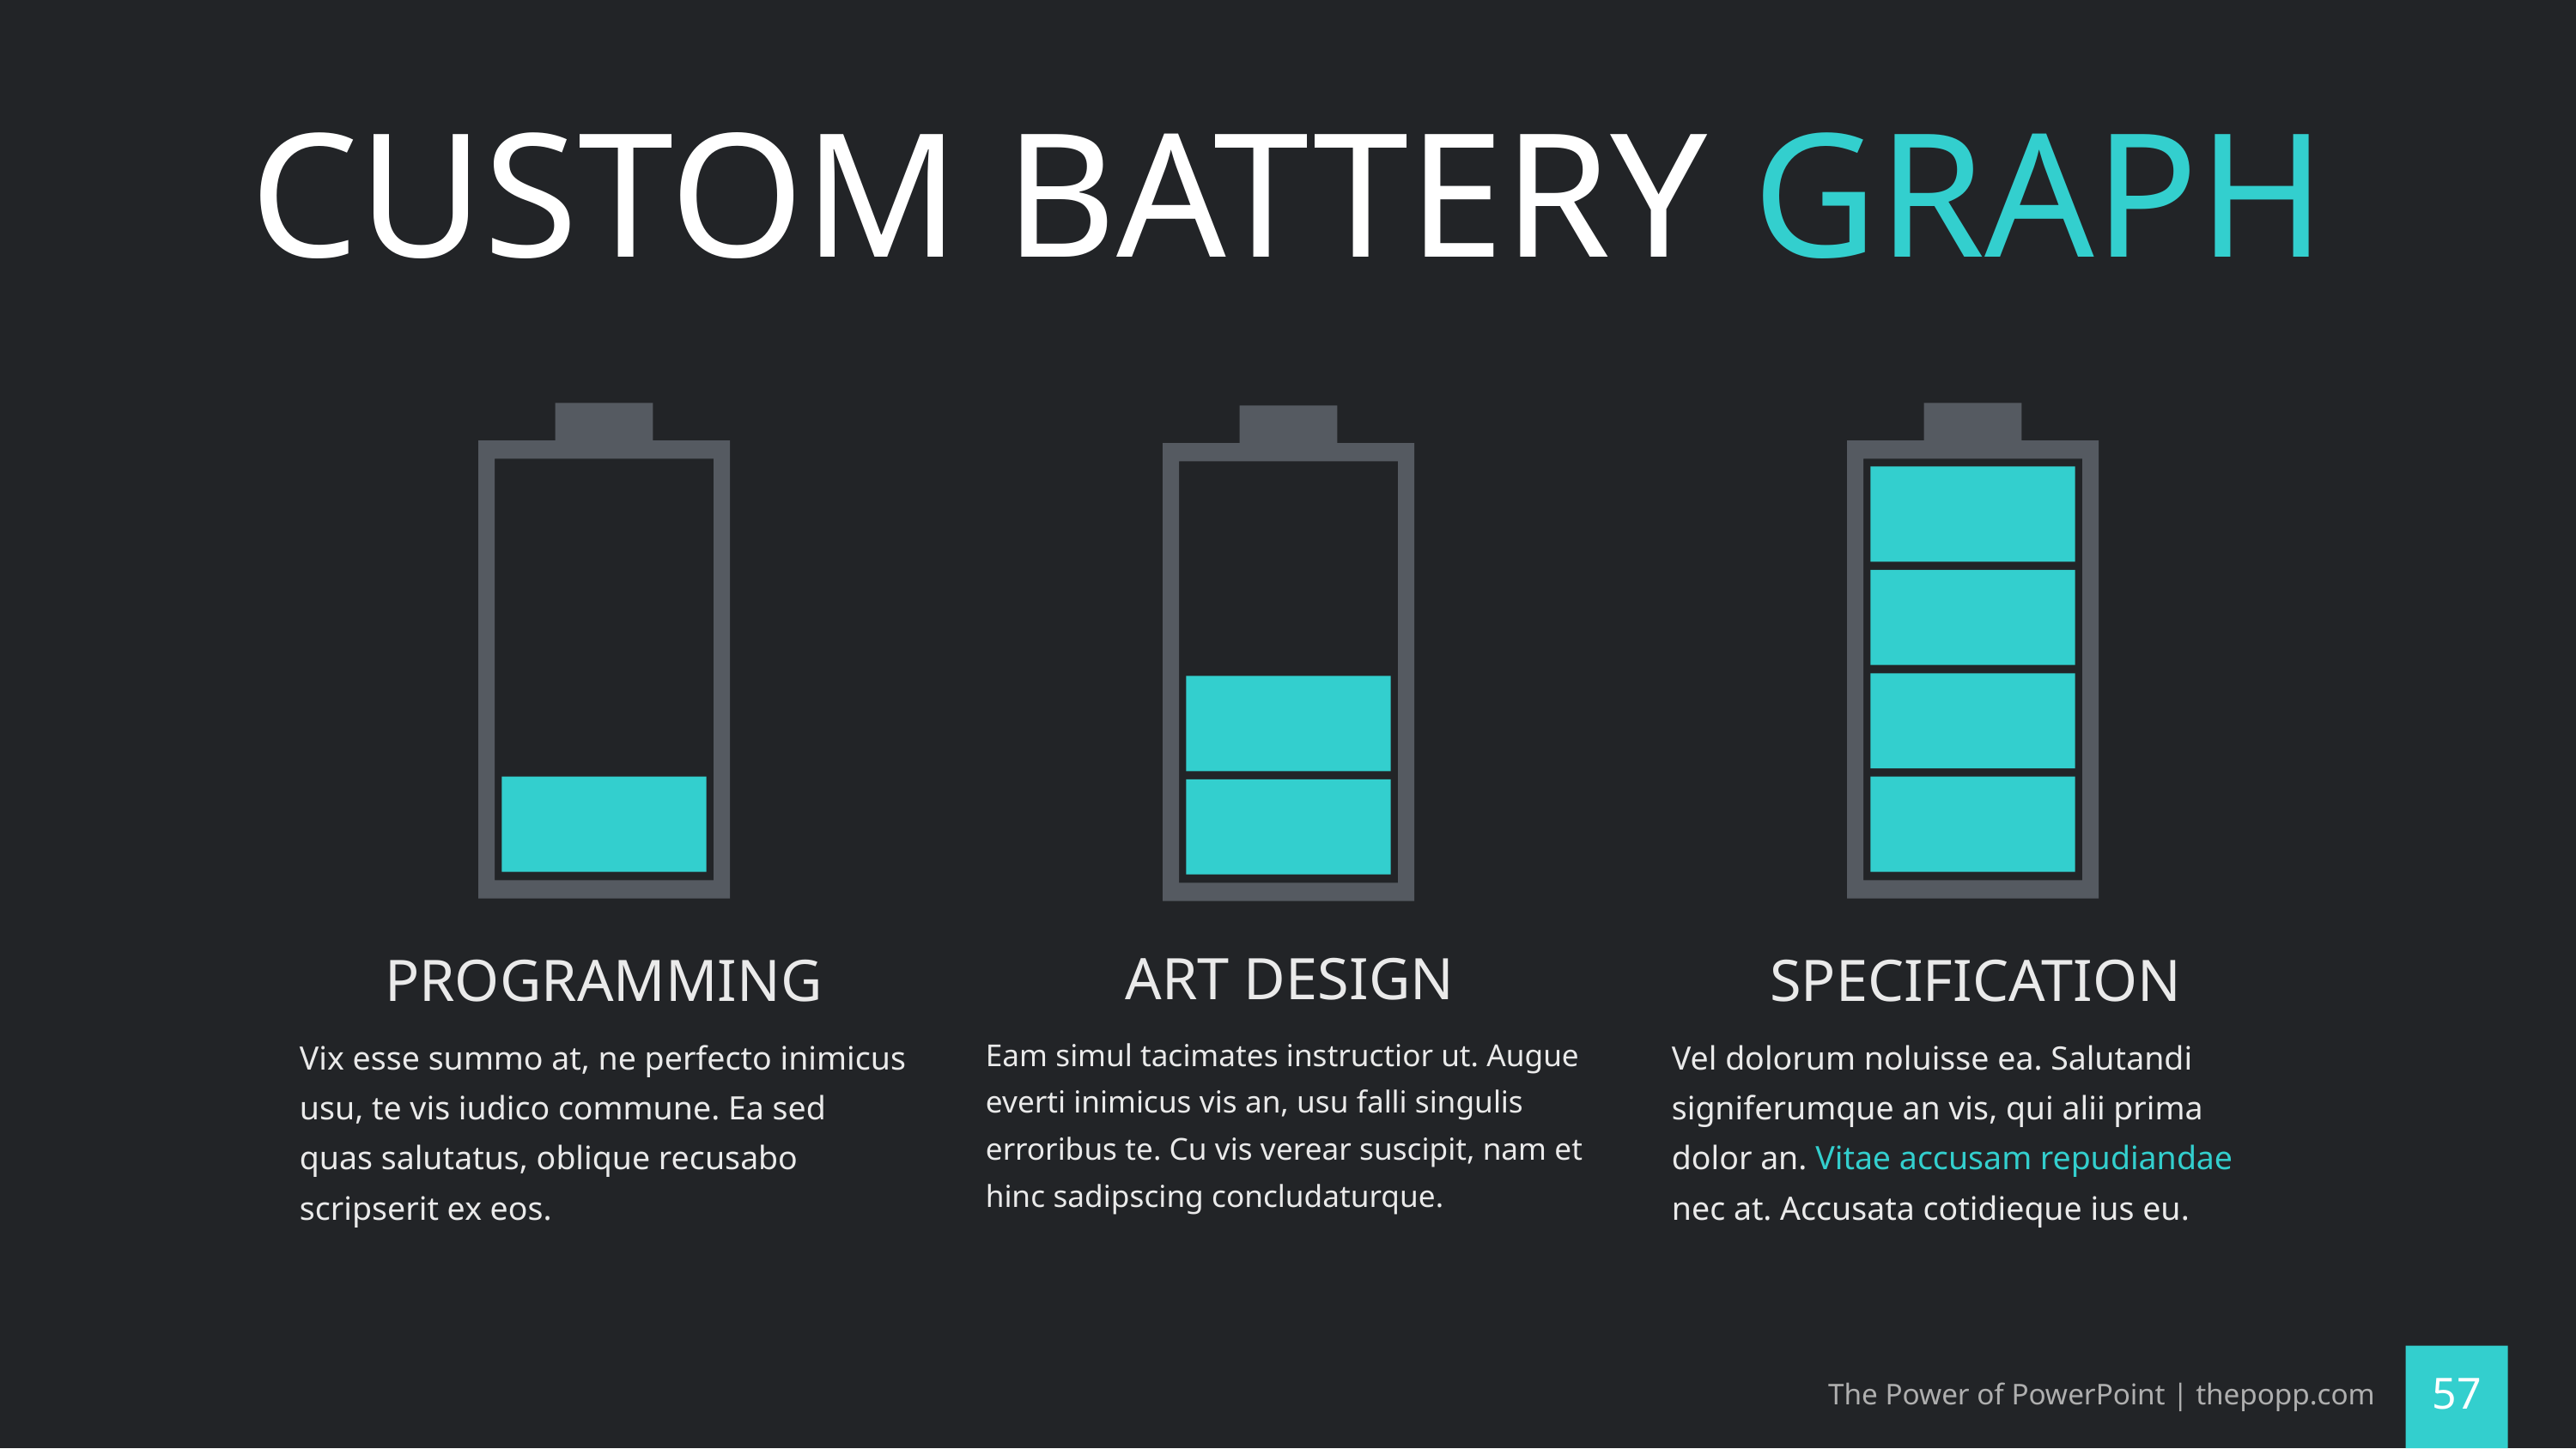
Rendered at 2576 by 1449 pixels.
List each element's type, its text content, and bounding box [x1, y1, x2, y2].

text_box PROGRAMMING [287, 937, 921, 1014]
text_box Vel dolorum noluisse ea. Salutandi signiferumque an vis, qui alii prima dolor an. Vitae accusam repudiandae nec at. Accusata cotidieque ius eu. [1659, 1019, 2293, 1256]
text_box ART DESIGN [973, 937, 1607, 1013]
text_box [1846, 402, 2099, 900]
text_box [1185, 779, 1392, 876]
text_box Vix esse summo at, ne perfecto inimicus usu, te vis iudico commune. Ea sed quas salutatus, oblique recusabo scripserit ex eos. [287, 1019, 921, 1256]
text_box [501, 776, 708, 873]
title CUSTOM BATTERY GRAPH [109, 75, 2467, 302]
text_box [1185, 675, 1392, 772]
text_box Eam simul tacimates instructior ut. Augue everti inimicus vis an, usu falli singulis erroribus te. Cu vis verear suscipit, nam et hinc sadipscing concludaturque. [973, 1018, 1607, 1255]
text_box [1869, 776, 2076, 873]
text_box [1869, 465, 2076, 562]
text_box [1162, 404, 1415, 902]
slide_number 57 [2404, 1356, 2509, 1434]
text_box SPECIFICATION [1659, 937, 2293, 1014]
text_box [1869, 569, 2076, 666]
footer The Power of PowerPoint | thepopp.com [1519, 1356, 2389, 1434]
text_box [1869, 672, 2076, 769]
text_box [477, 402, 731, 900]
